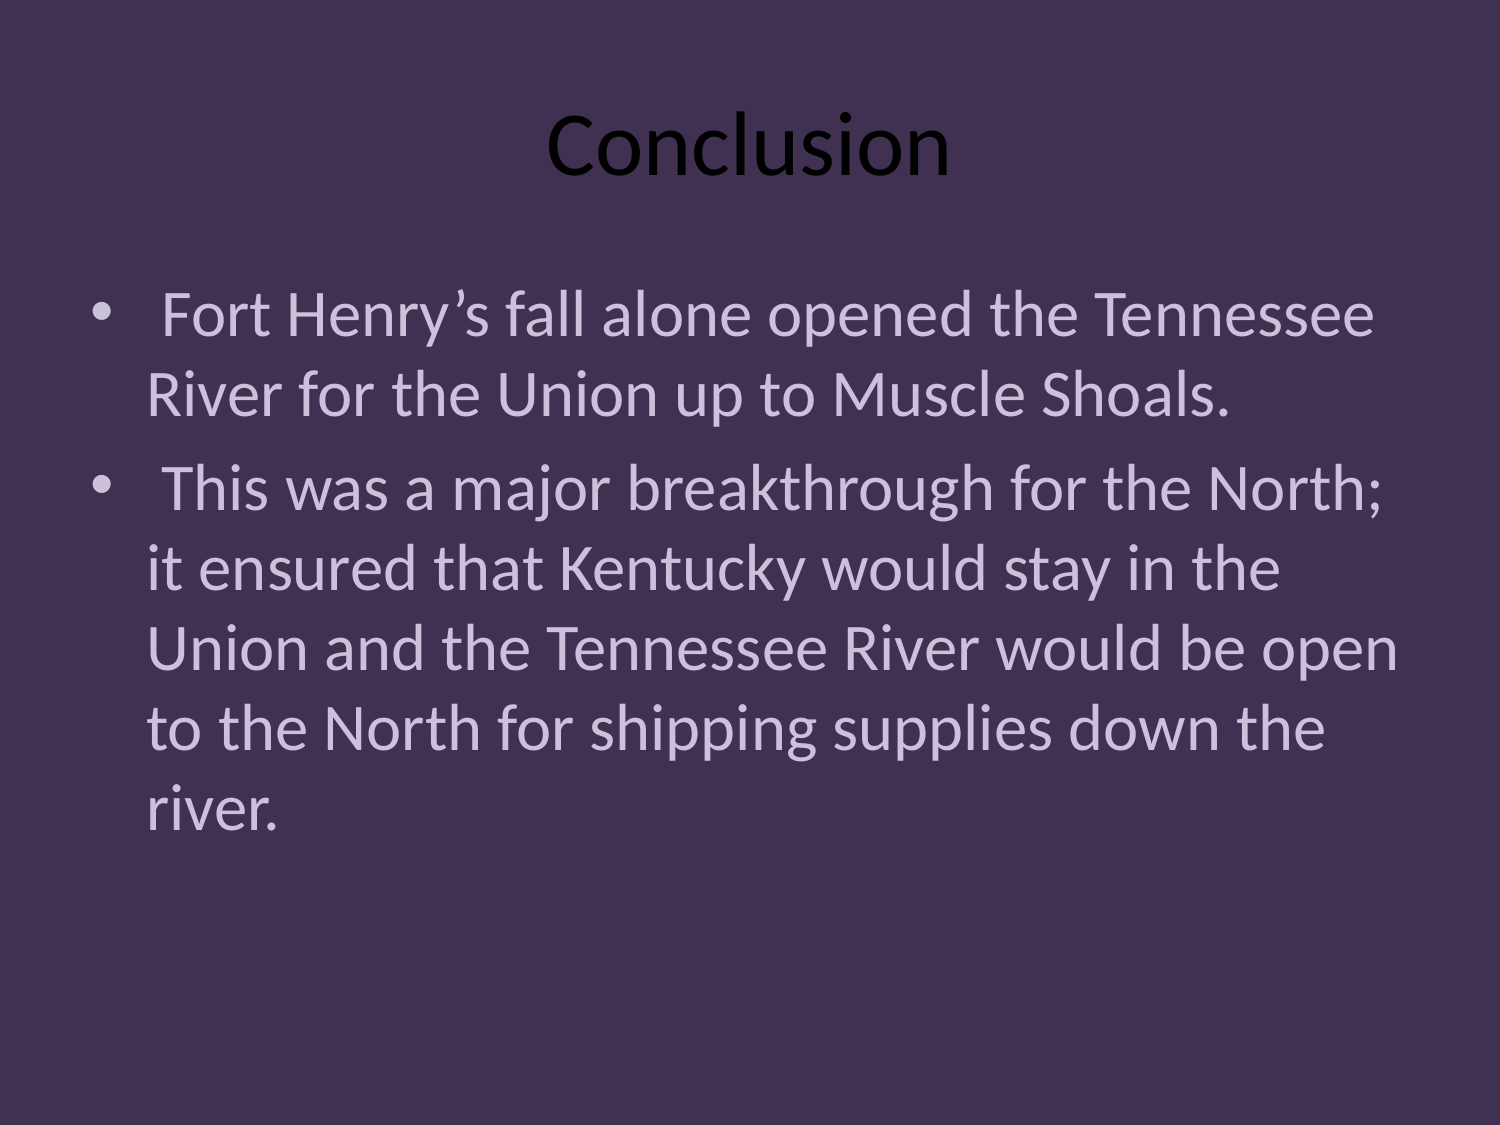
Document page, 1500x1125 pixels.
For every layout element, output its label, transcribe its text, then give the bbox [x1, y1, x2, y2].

list Fort Henry’s fall alone opened the Tennessee River for the Union up to Muscle Shoals. This was a major breakthrough for the North; it ensured that Kentucky would stay in the Union and the Tennessee River would be open to the North for shipping supplies down the river. [75, 262, 1425, 1005]
title Conclusion [75, 45, 1425, 233]
